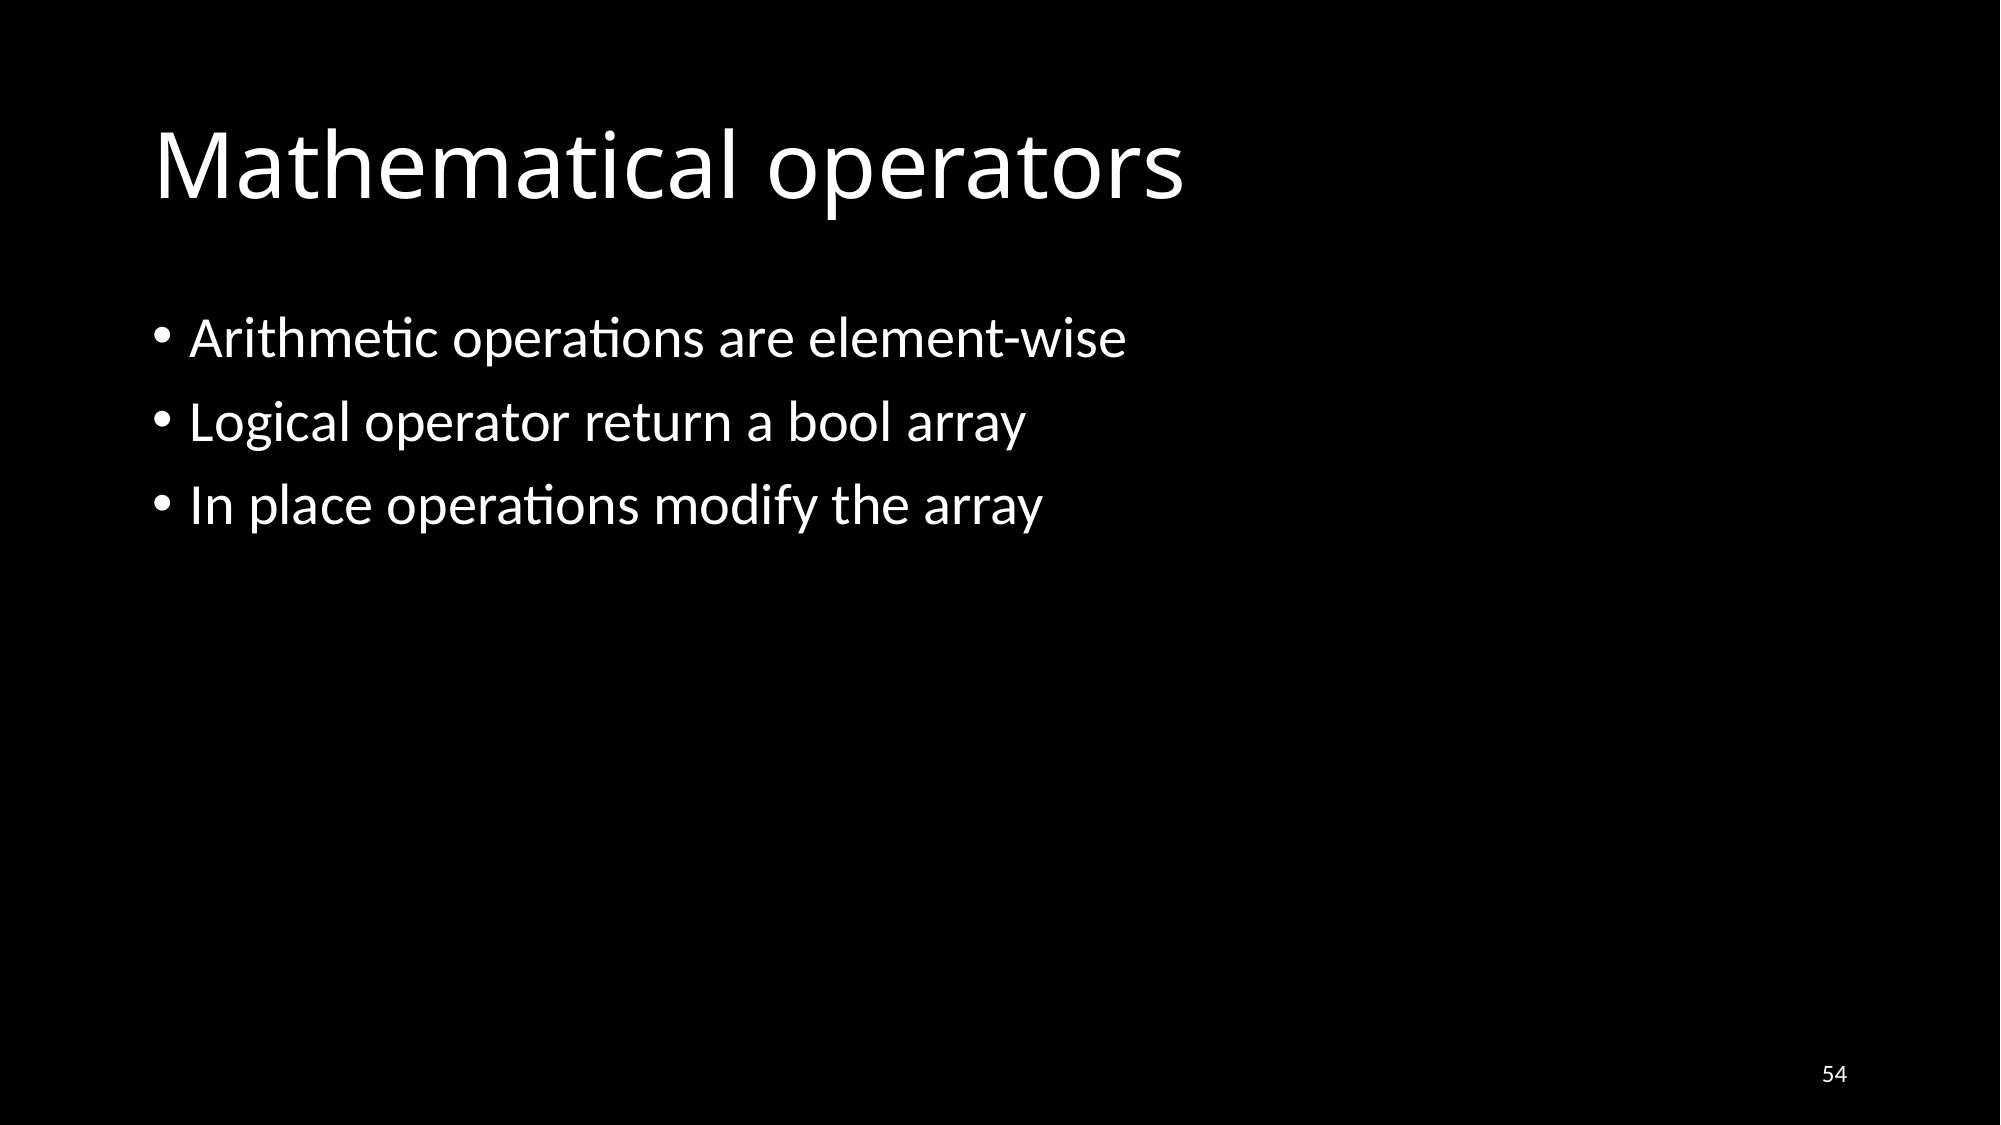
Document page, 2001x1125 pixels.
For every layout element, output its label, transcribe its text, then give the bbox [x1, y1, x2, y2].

slide_number 54 [1412, 1042, 1863, 1103]
list Arithmetic operations are element-wise Logical operator return a bool array In place operations modify the array [137, 299, 1863, 1014]
title Mathematical operators [137, 59, 1863, 278]
